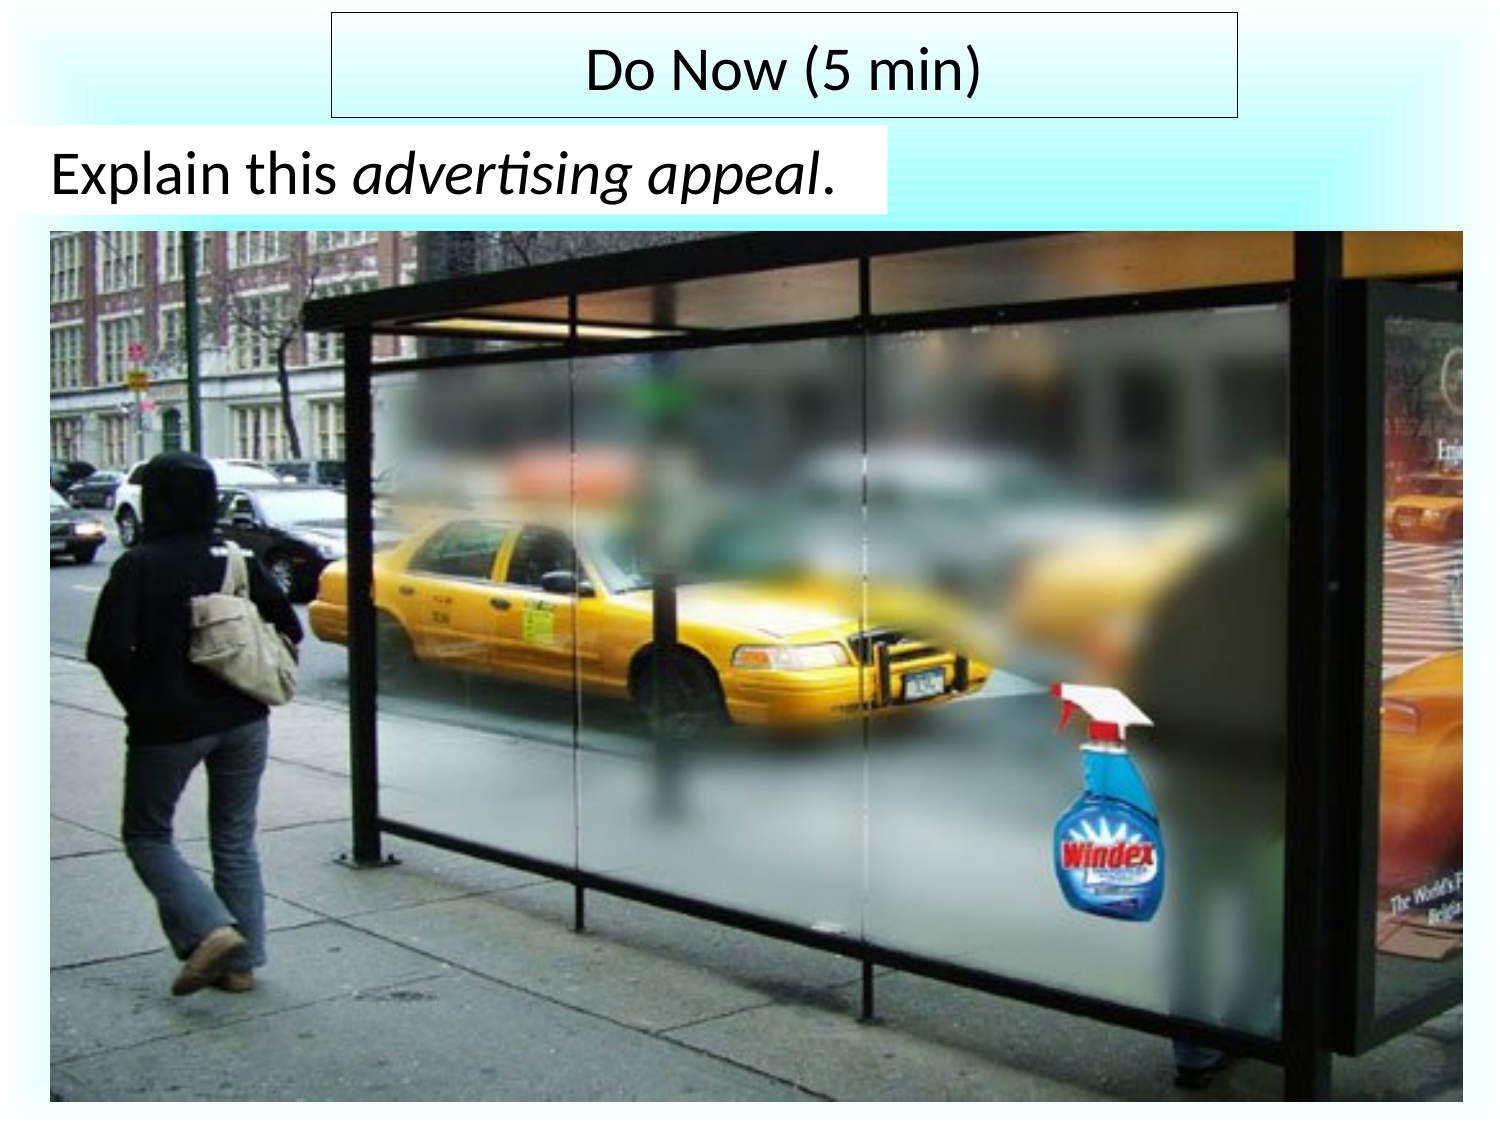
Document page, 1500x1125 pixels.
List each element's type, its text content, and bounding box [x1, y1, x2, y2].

text_box Do Now (5 min) [331, 12, 1238, 118]
text_box Explain this advertising appeal. [0, 125, 888, 215]
picture [49, 230, 1463, 1102]
